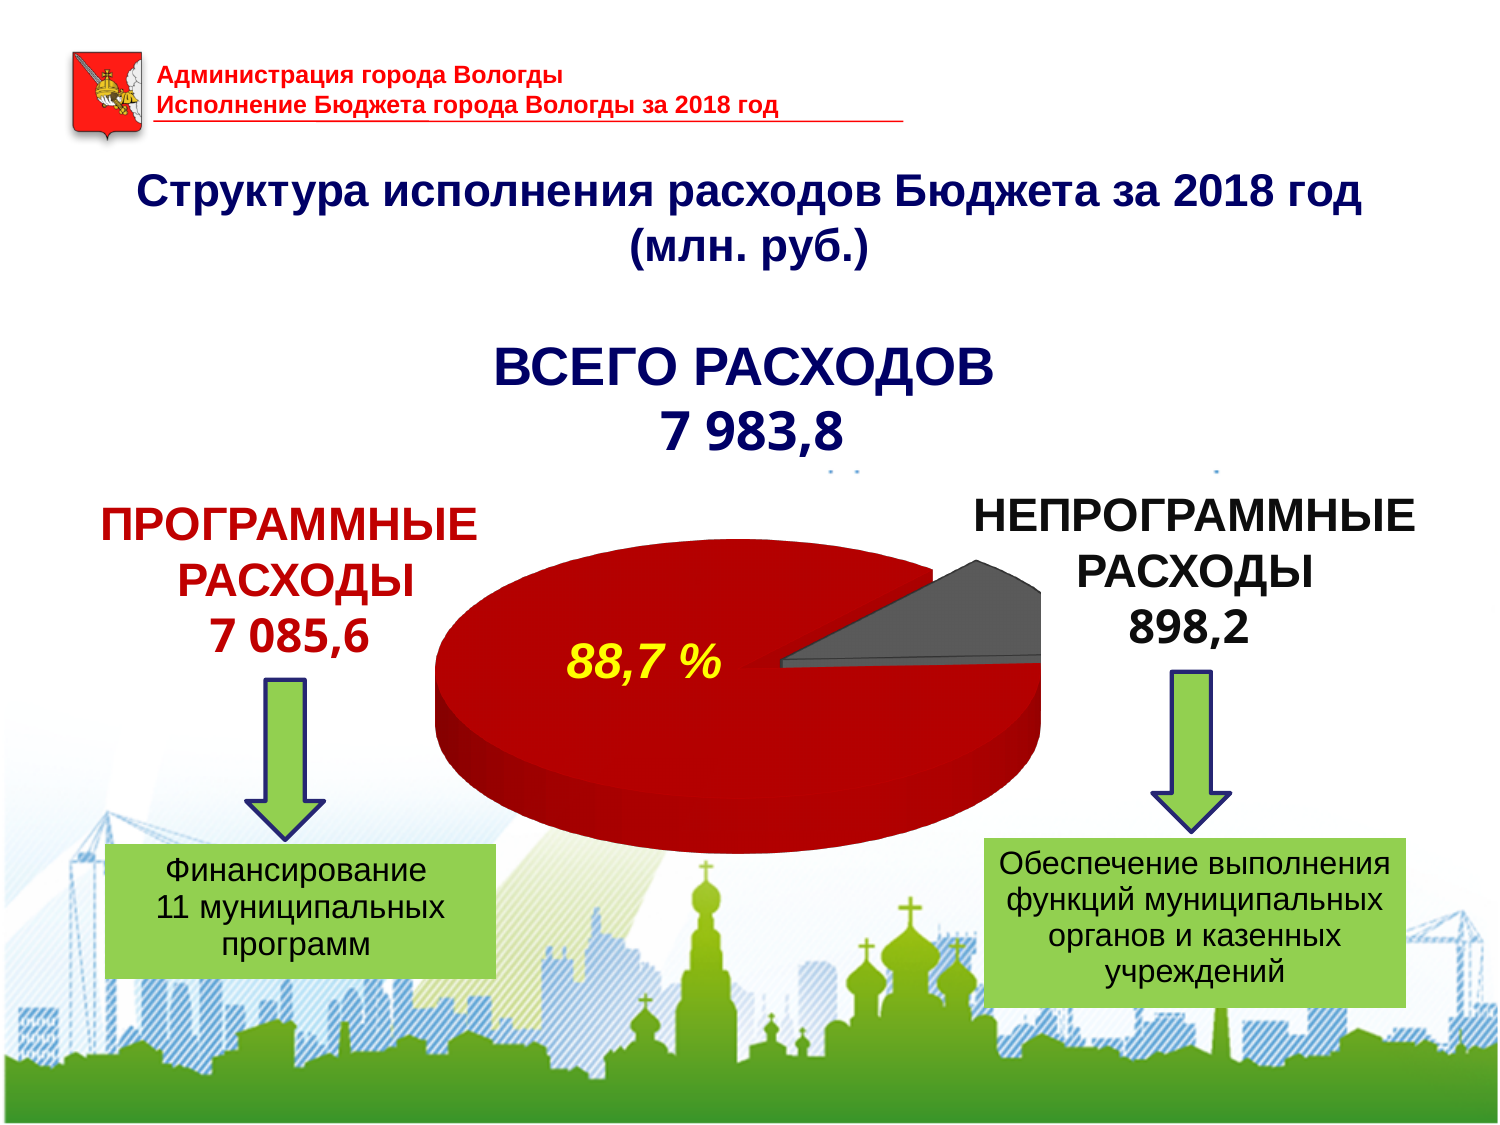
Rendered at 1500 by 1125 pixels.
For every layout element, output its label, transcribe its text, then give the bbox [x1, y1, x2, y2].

text_box [244, 677, 327, 843]
text_box [1150, 669, 1233, 835]
text_box [144, 670, 369, 844]
text_box ПРОГРАММНЫЕ РАСХОДЫ 7 085,6 [41, 486, 369, 670]
chart [374, 409, 1098, 981]
table_header Обеспечение выполнения функций муниципальных органов и казенных учреждений [984, 838, 1406, 1008]
table_header Финансирование 11 муниципальных программ [105, 844, 369, 979]
text_box Администрация города Вологды Исполнение Бюджета города Вологды за 2018 год [144, 50, 1489, 126]
text_box [1102, 661, 1350, 838]
text_box [144, 317, 1350, 486]
text_box НЕПРОГРАММНЫЕ РАСХОДЫ 898,2 [1102, 477, 1442, 661]
text_box Структура исполнения расходов Бюджета за 2018 год (млн. руб.) [35, 153, 1465, 278]
picture [0, 0, 1500, 1125]
text_box ВСЕГО РАСХОДОВ 7 983,8 [445, 324, 1060, 408]
